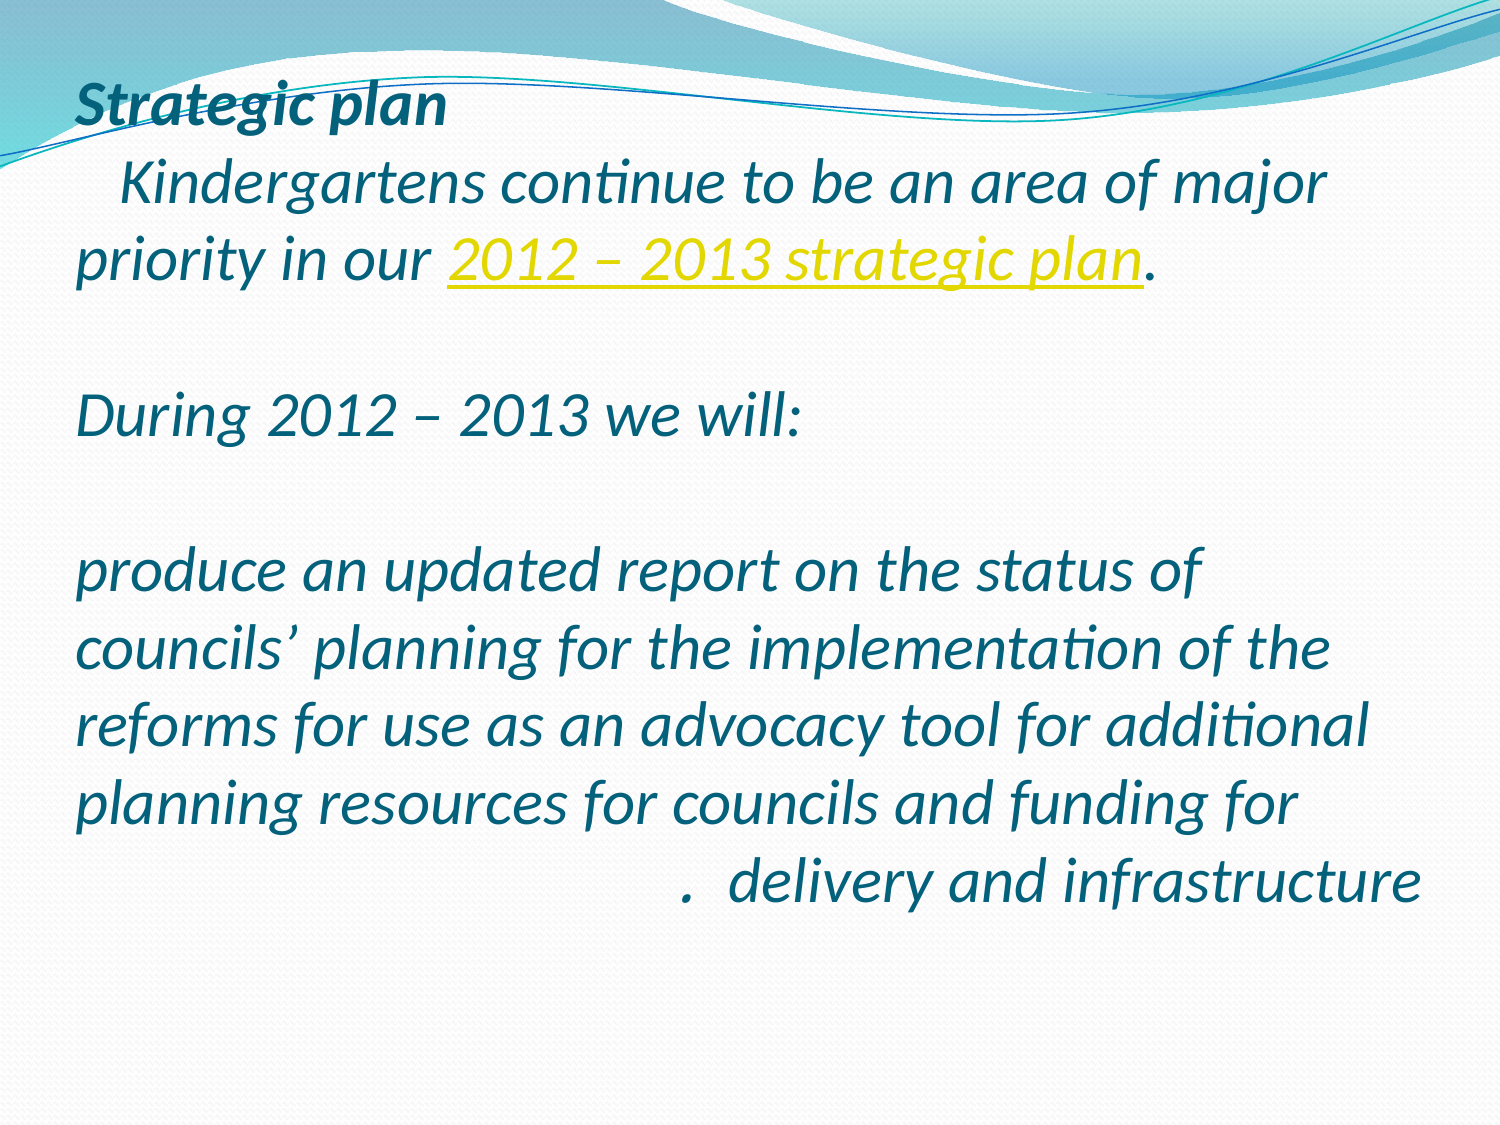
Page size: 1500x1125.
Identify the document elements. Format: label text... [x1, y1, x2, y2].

title Strategic plan Kindergartens continue to be an area of major priority in our 2012 – 2013 strategic plan. During 2012 – 2013 we will: produce an updated report on the status of councils’ planning for the implementation of the reforms for use as an advocacy tool for additional planning resources for councils and funding for delivery and infrastructure . [75, 45, 1425, 1071]
